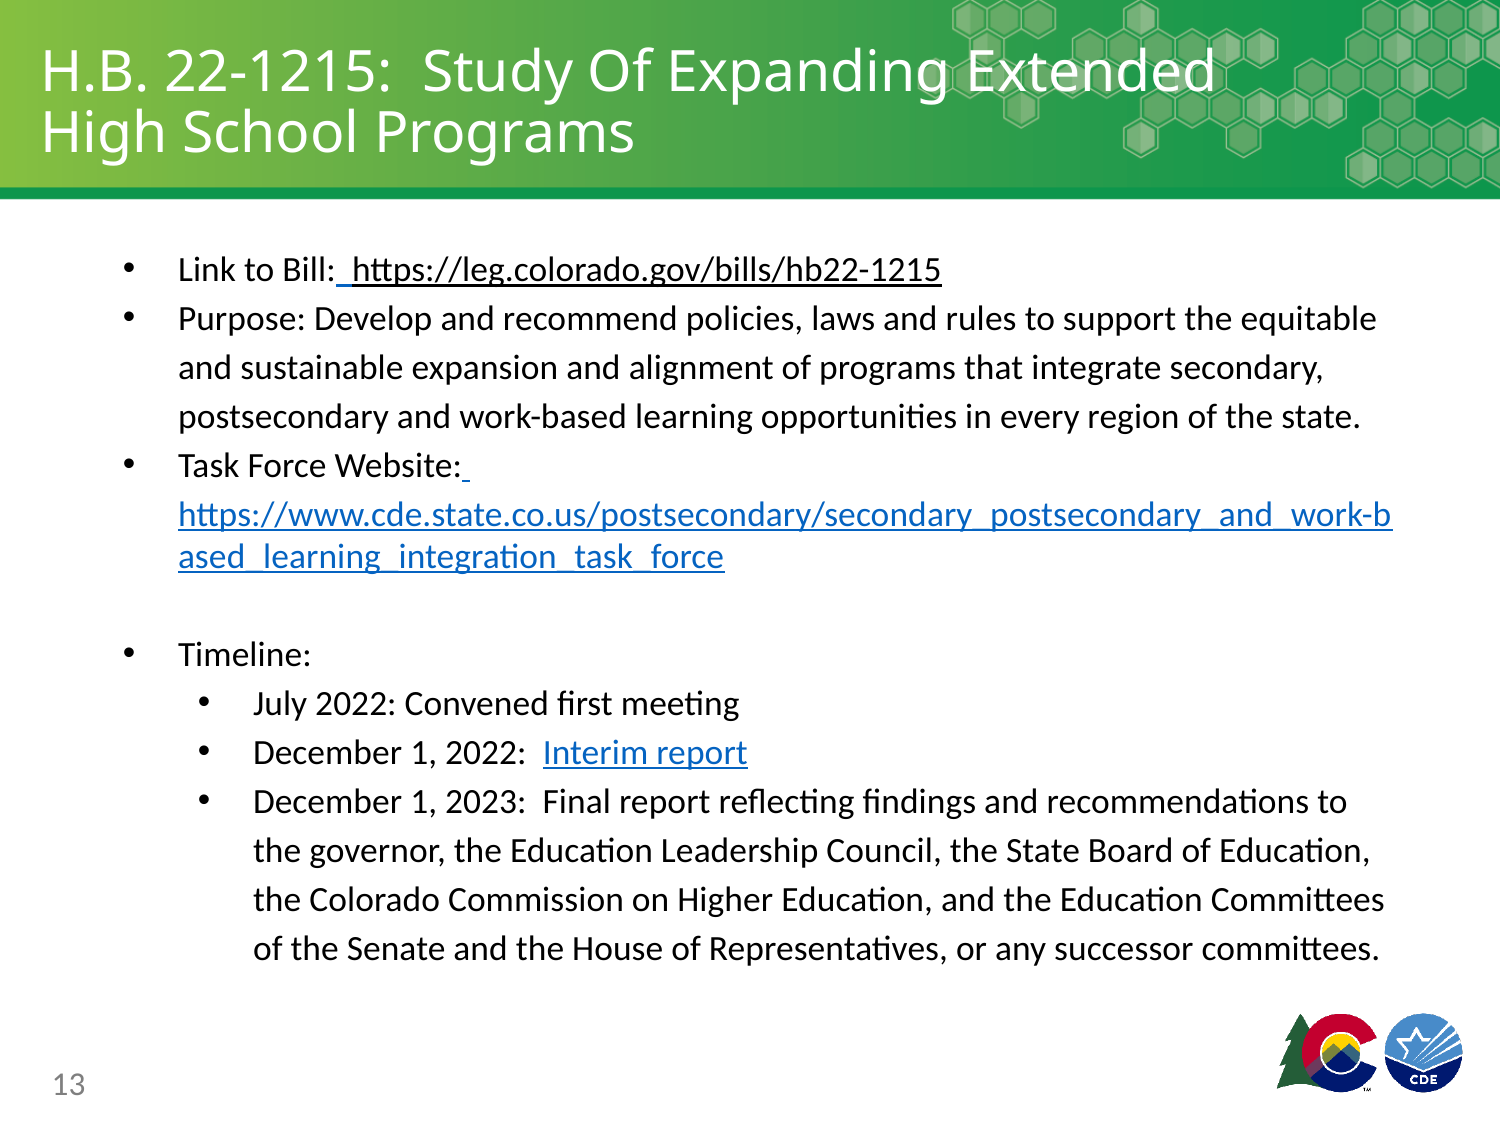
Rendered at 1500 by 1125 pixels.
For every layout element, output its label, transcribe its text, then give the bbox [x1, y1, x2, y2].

list Link to Bill: https://leg.colorado.gov/bills/hb22-1215 Purpose: Develop and recommend policies, laws and rules to support the equitable and sustainable expansion and alignment of programs that integrate secondary, postsecondary and work-based learning opportunities in every region of the state. Task Force Website: https://www.cde.state.co.us/postsecondary/secondary_postsecondary_and_work-based_learning_integration_task_force Timeline: July 2022: Convened first meeting December 1, 2022: Interim report December 1, 2023: Final report reflecting findings and recommendations to the governor, the Education Leadership Council, the State Board of Education, the Colorado Commission on Higher Education, and the Education Committees of the Senate and the House of Representatives, or any successor committees. [103, 239, 1397, 1002]
picture [0, 0, 1500, 200]
slide_number 13 [36, 1054, 375, 1115]
title H.B. 22-1215: Study Of Expanding Extended High School Programs [40, 41, 1219, 166]
picture [1275, 1012, 1463, 1093]
